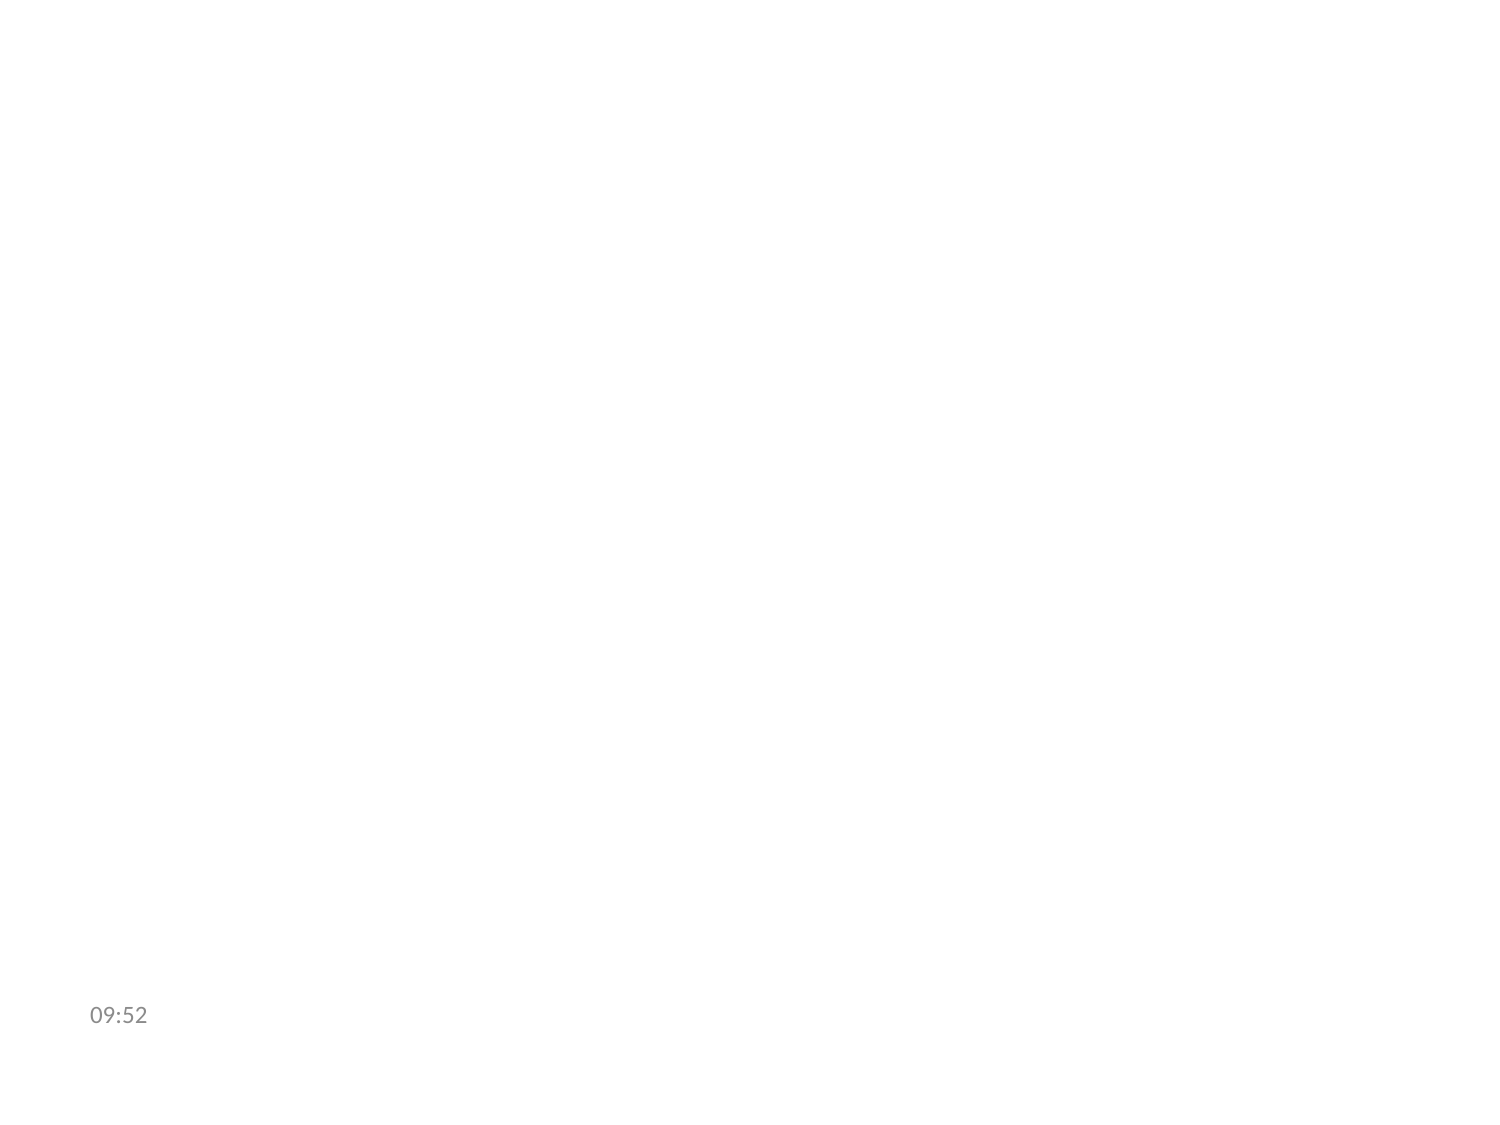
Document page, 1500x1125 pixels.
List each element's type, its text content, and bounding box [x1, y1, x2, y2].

text_box 15:35 [75, 983, 425, 1044]
